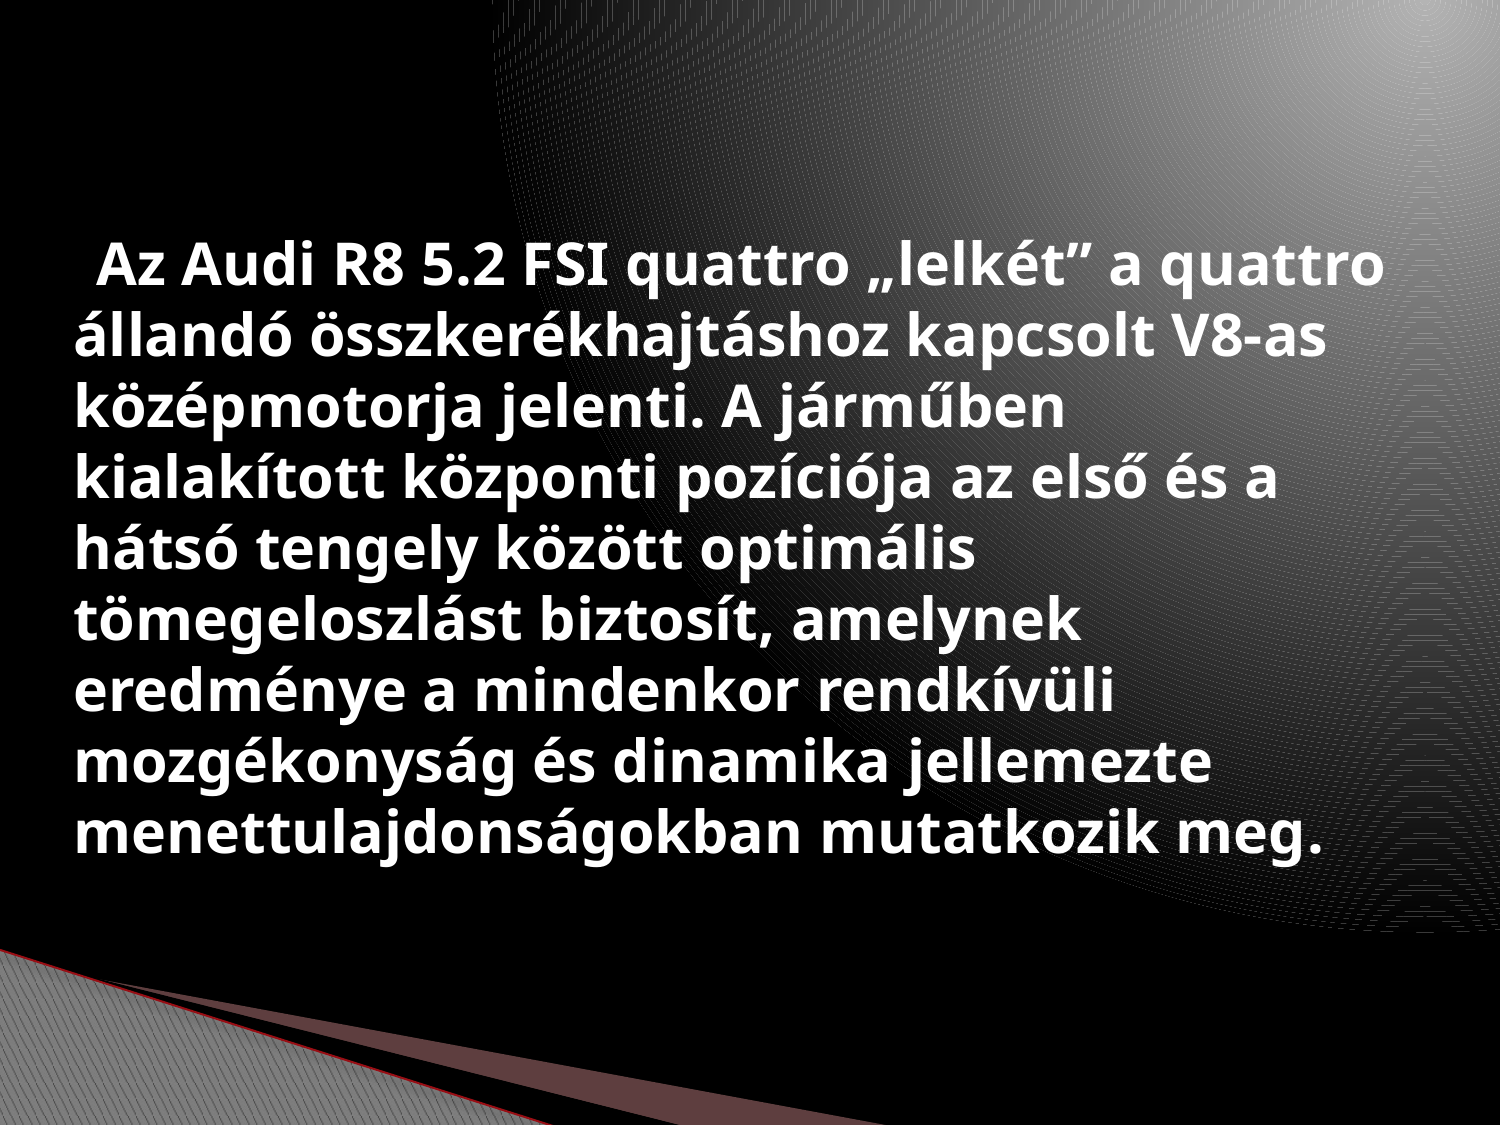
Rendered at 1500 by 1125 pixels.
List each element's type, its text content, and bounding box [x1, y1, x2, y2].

title Az Audi R8 5.2 FSI quattro „lelkét” a quattro állandó összkerékhajtáshoz kapcsolt V8-as középmotorja jelenti. A járműben kialakított központi pozíciója az első és a hátsó tengely között optimális tömegeloszlást biztosít, amelynek eredménye a mindenkor rendkívüli mozgékonyság és dinamika jellemezte menettulajdonságokban mutatkozik meg. [58, 210, 1409, 1043]
picture [0, 952, 543, 1125]
